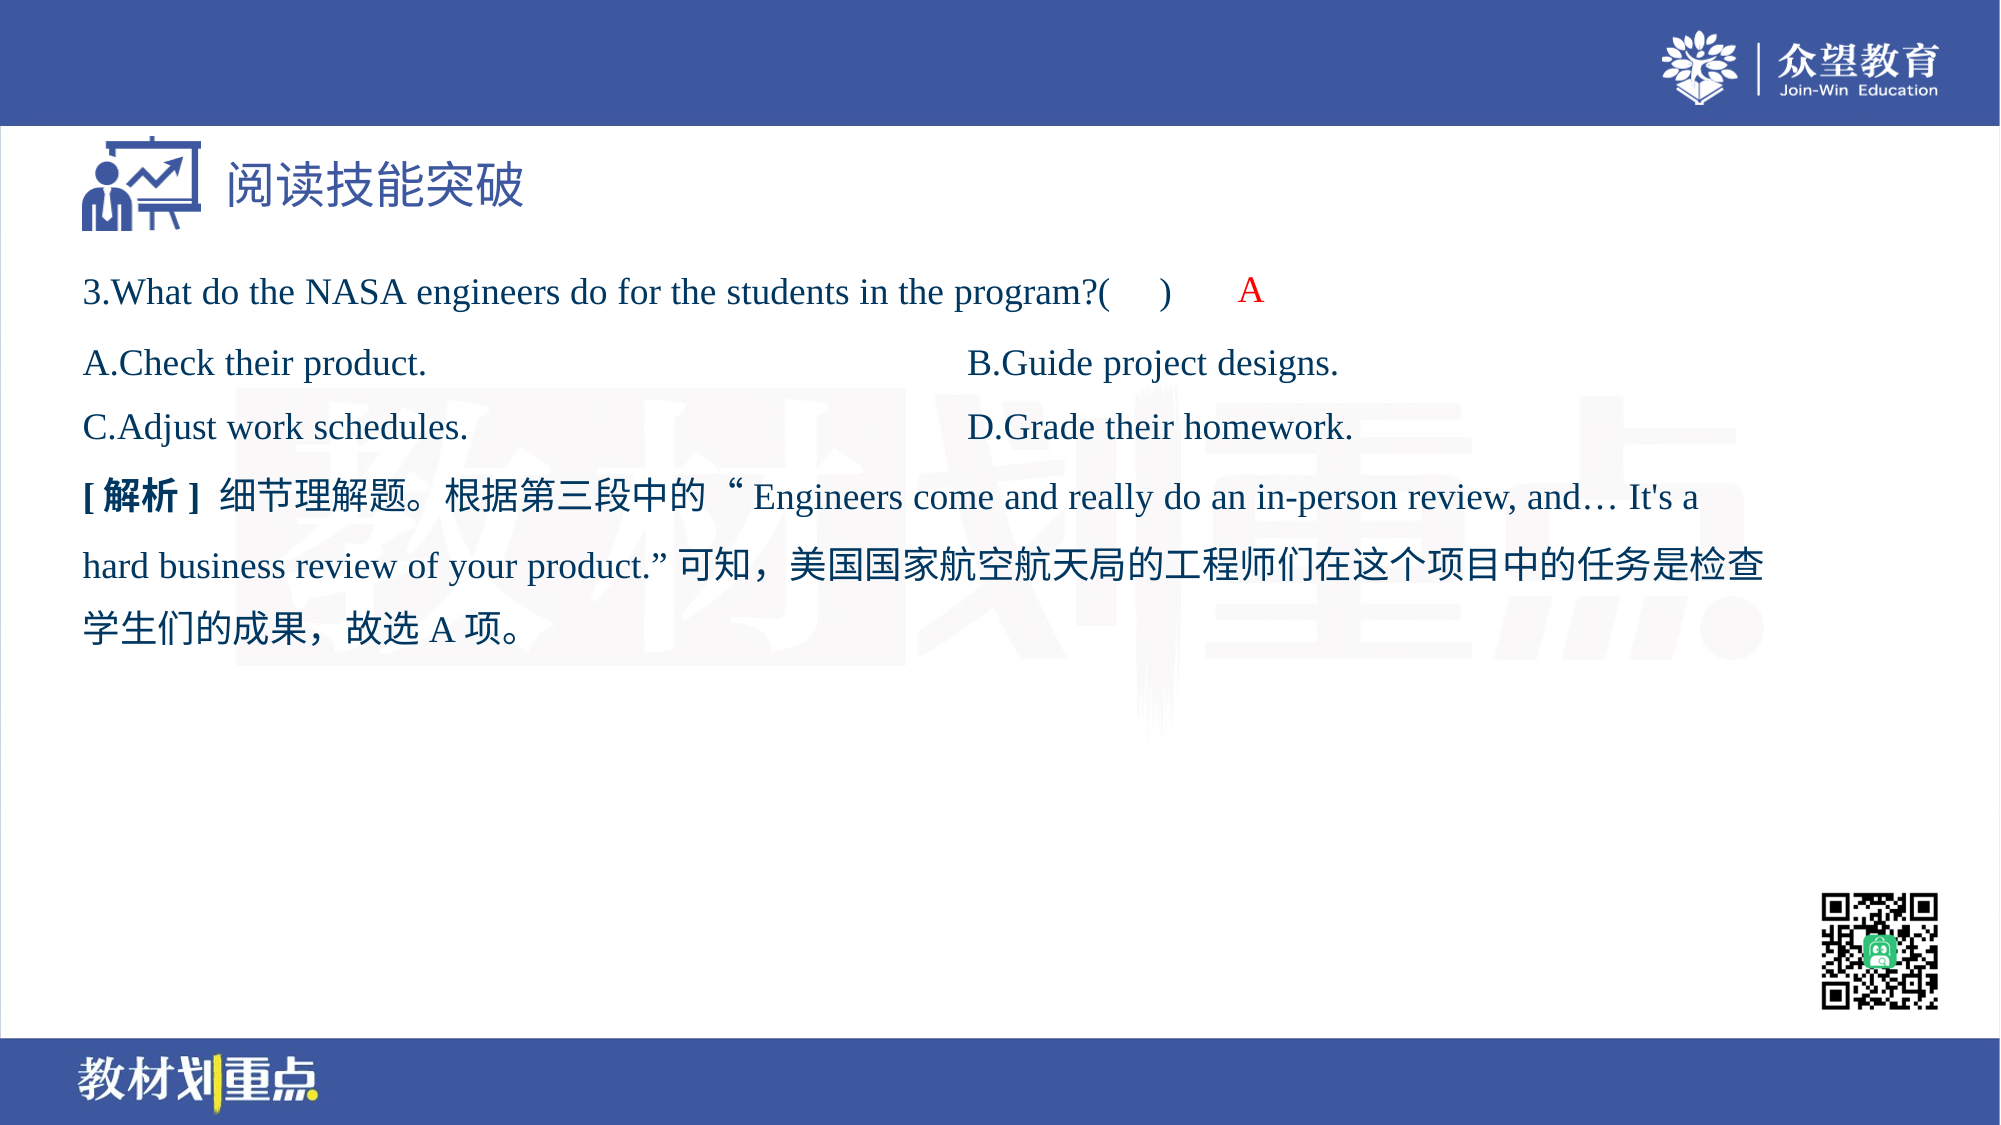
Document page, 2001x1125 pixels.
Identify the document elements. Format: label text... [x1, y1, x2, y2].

text_box A.Check their product. B.Guide project designs. C.Adjust work schedules. D.Grade their homework. [82, 313, 1817, 441]
text_box 3.What do the NASA engineers do for the students in the program?( ) [82, 247, 1817, 306]
text_box [解析] 细节理解题。根据第三段中的“Engineers come and really do an in-person review, and… It's a hard business review of your product.”可知，美国国家航空航天局的工程师们在这个项目中的任务是检查 学生们的成果，故选A项。 [82, 448, 1817, 644]
picture [0, 0, 2000, 1125]
text_box A [1223, 245, 1279, 304]
